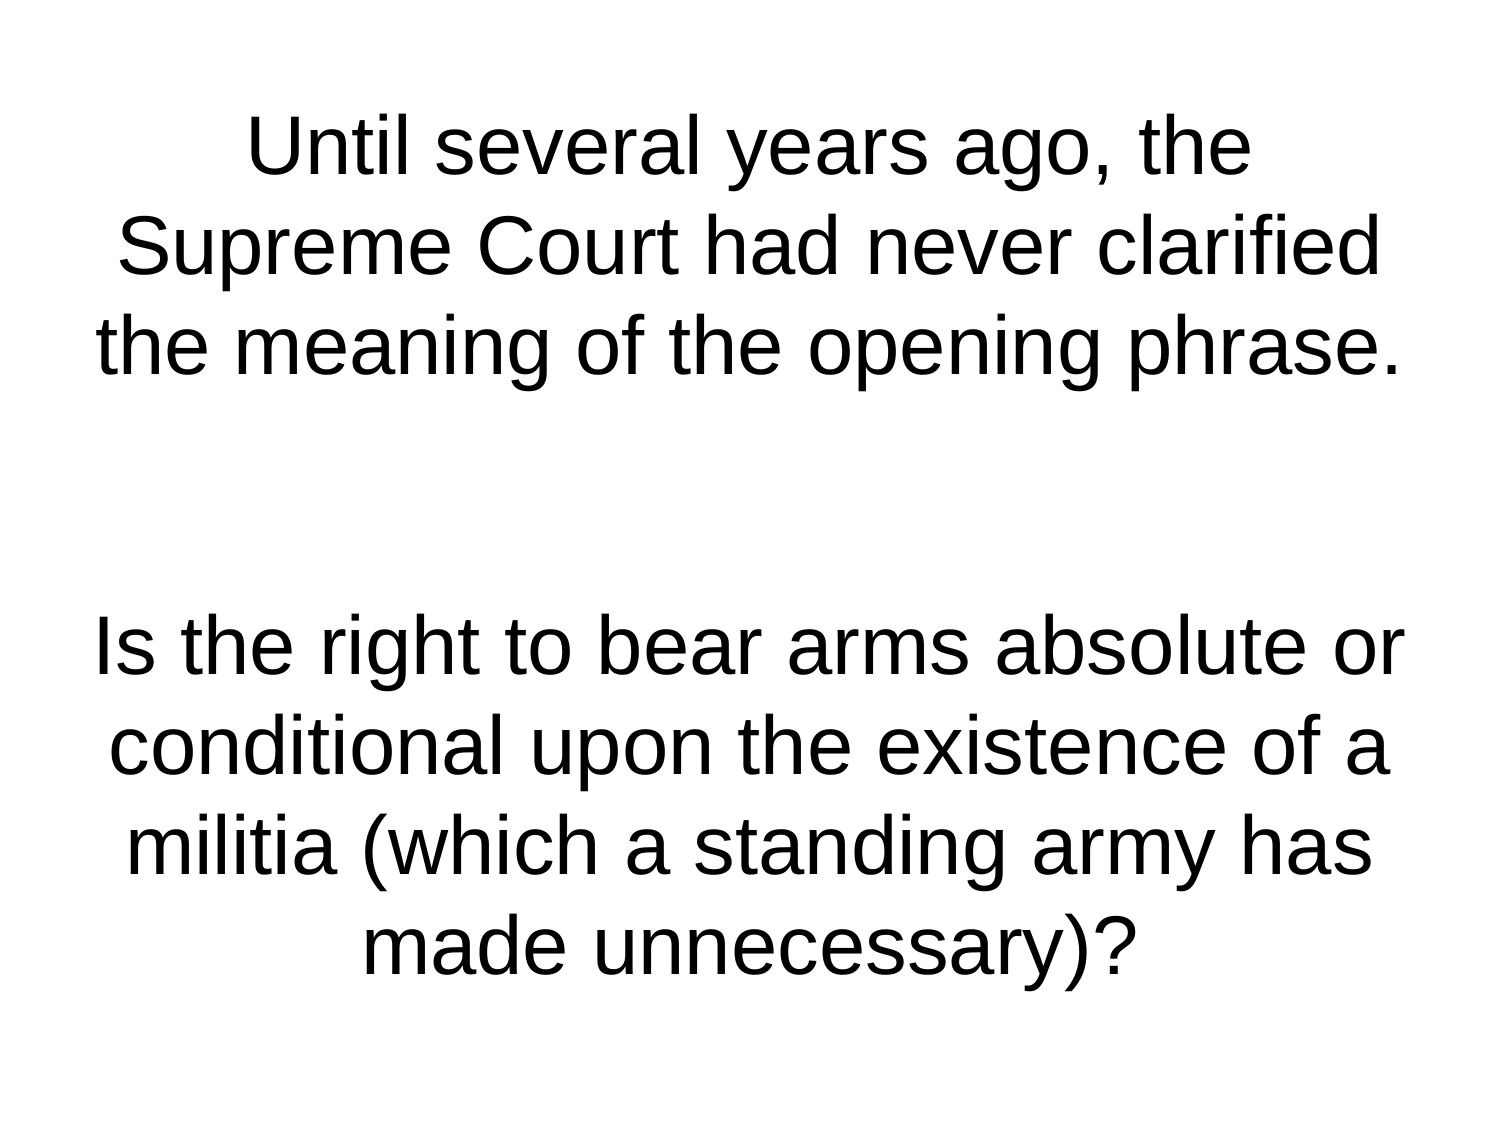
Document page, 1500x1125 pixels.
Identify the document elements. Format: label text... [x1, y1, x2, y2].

title Until several years ago, the Supreme Court had never clarified the meaning of the opening phrase. Is the right to bear arms absolute or conditional upon the existence of a militia (which a standing army has made unnecessary)? [74, 44, 1426, 1038]
